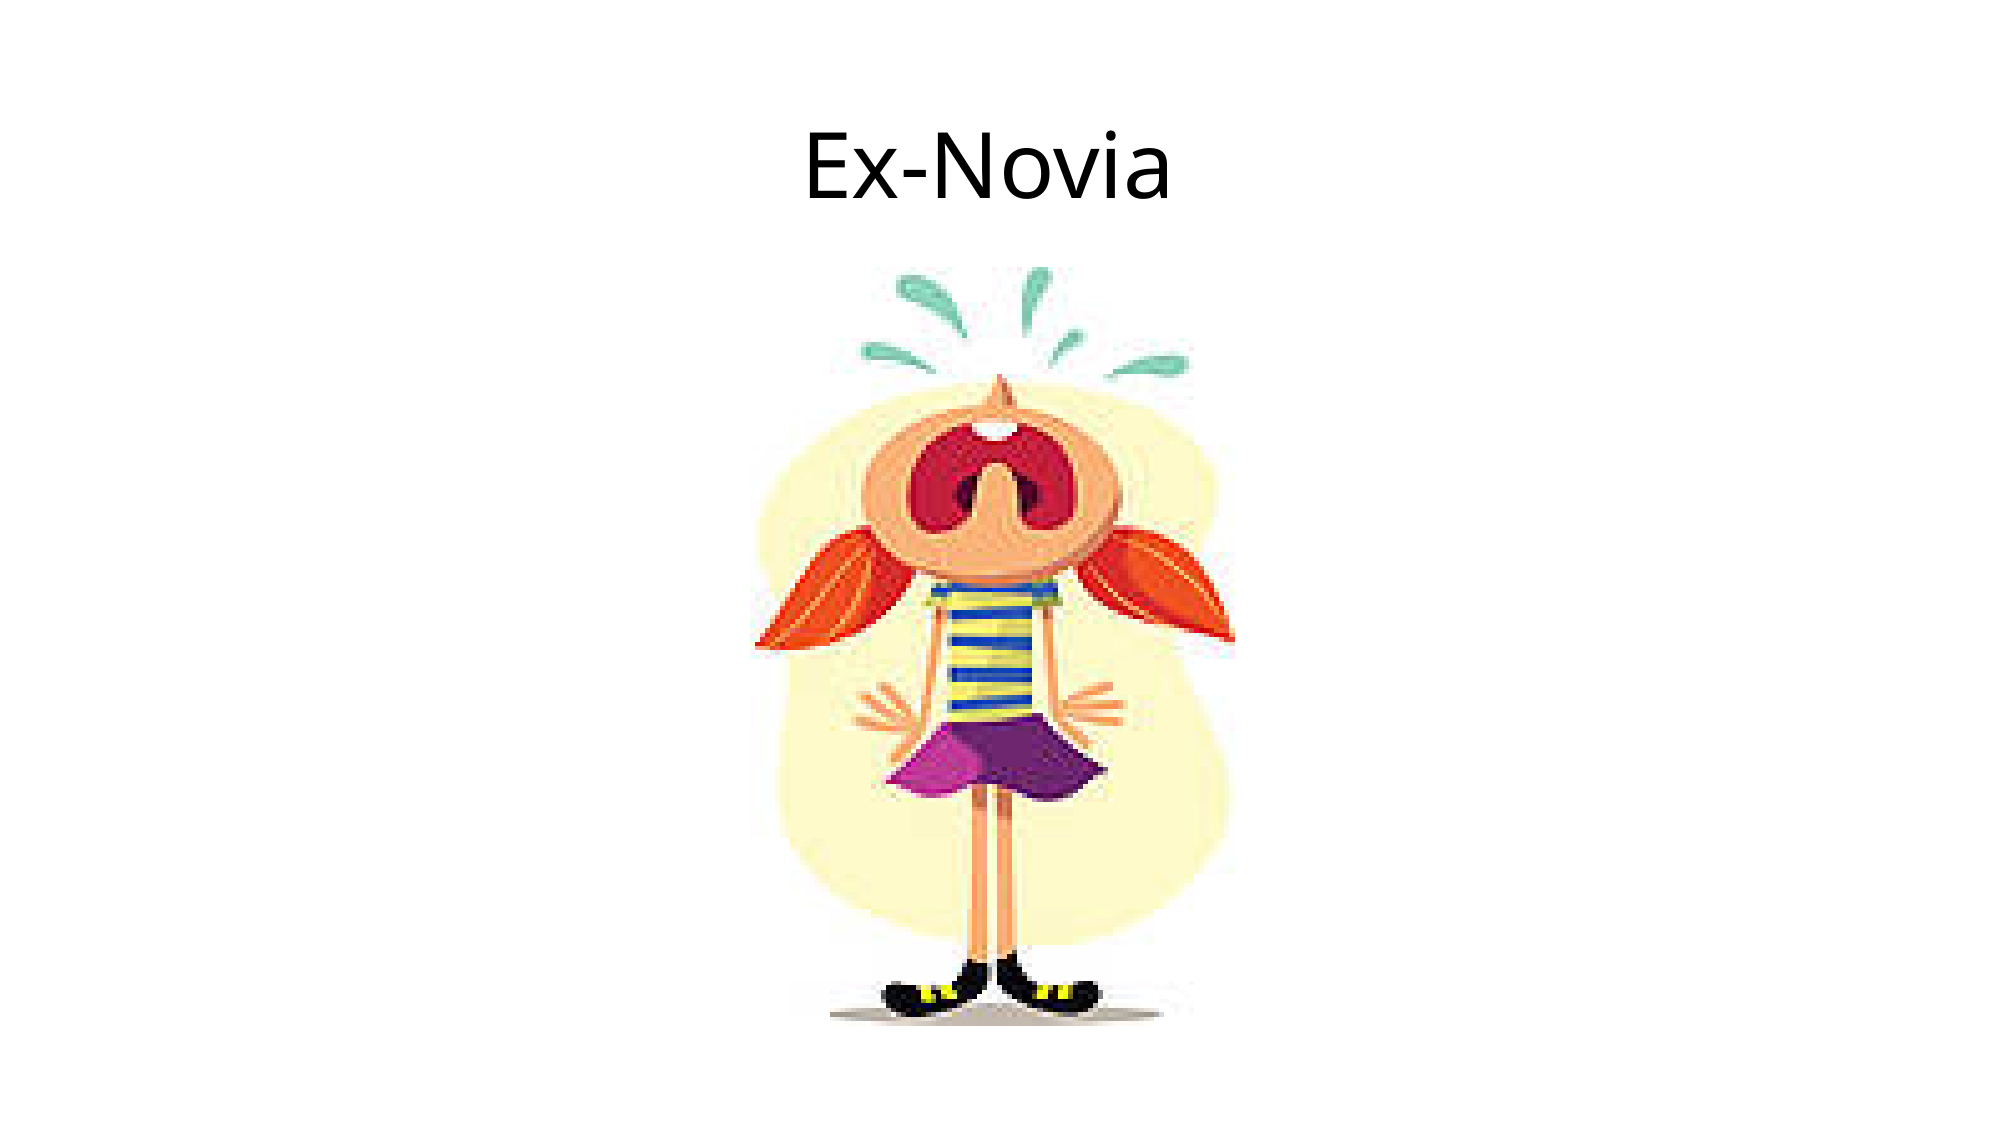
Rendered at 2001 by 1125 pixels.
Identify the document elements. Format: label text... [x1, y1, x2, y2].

title Ex-Novia [137, 59, 1863, 278]
picture [750, 267, 1235, 1026]
